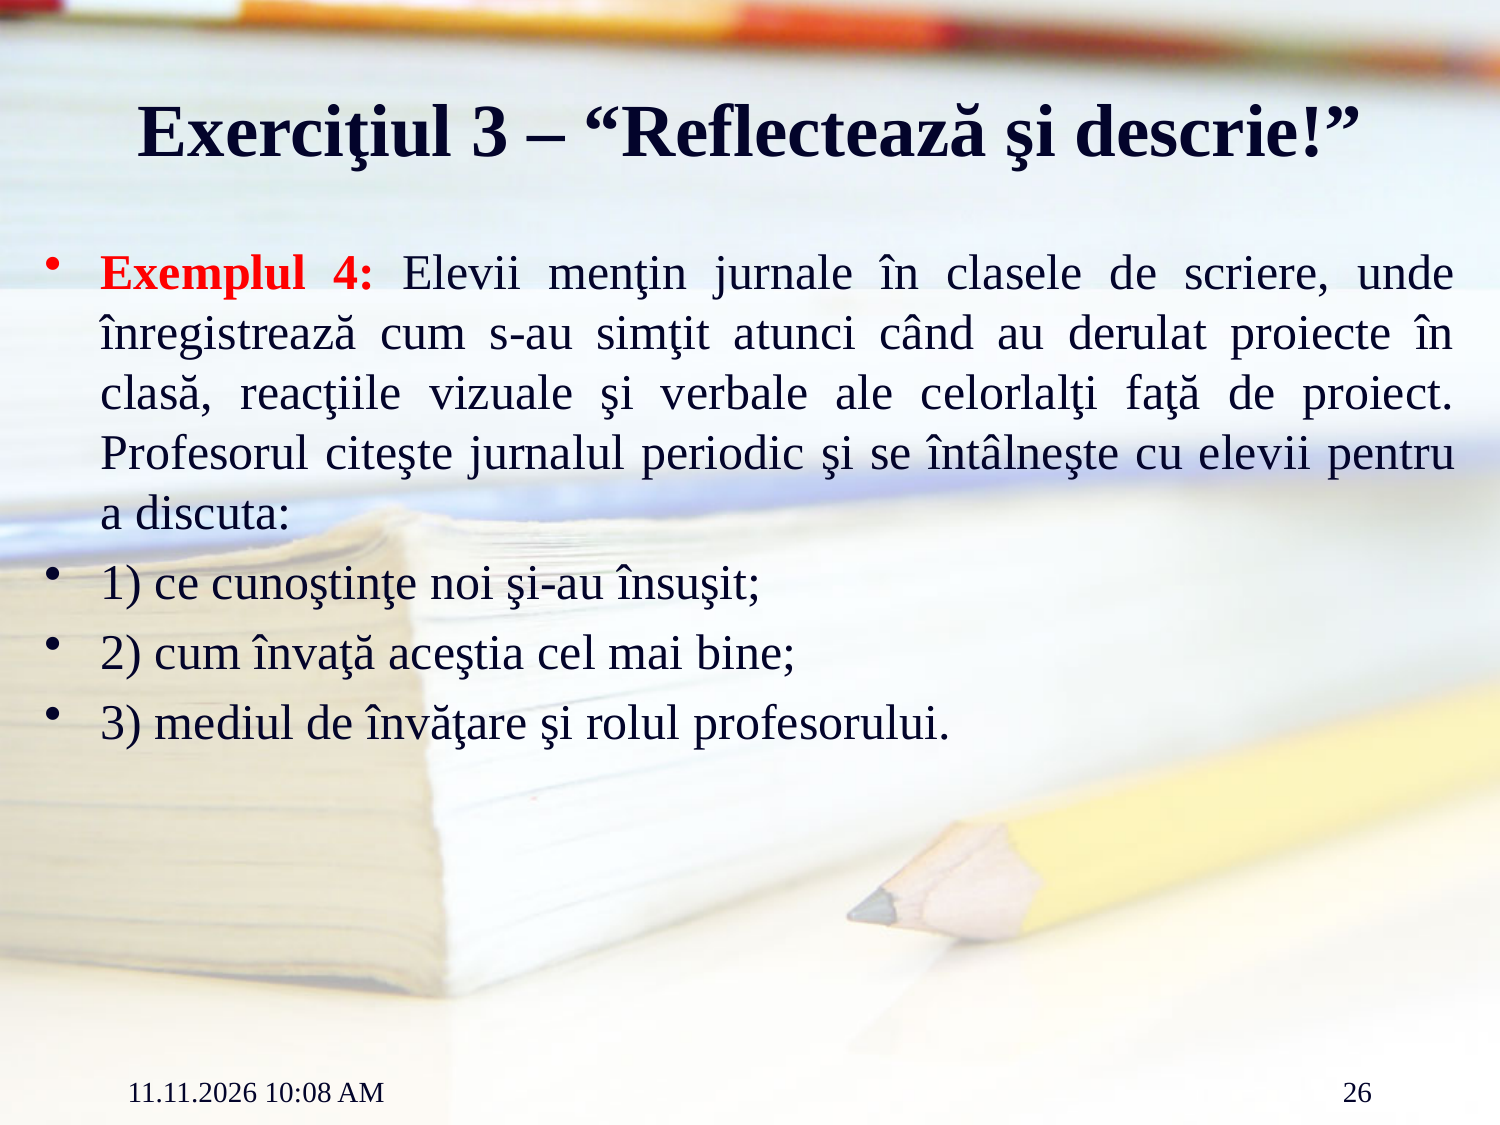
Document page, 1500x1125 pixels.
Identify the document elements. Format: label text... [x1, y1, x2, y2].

list Exemplul 4: Elevii menţin jurnale în clasele de scriere, unde înregistrează cum s-au simţit atunci când au derulat proiecte în clasă, reacţiile vizuale şi verbale ale celorlalţi faţă de proiect. Profesorul citeşte jurnalul periodic şi se întâlneşte cu elevii pentru a discuta: 1) ce cunoştinţe noi şi-au însuşit; 2) cum învaţă aceştia cel mai bine; 3) mediul de învăţare şi rolul profesorului. [29, 231, 1471, 1044]
title Exerciţiul 3 – “Reflectează şi descrie!” [29, 32, 1471, 221]
picture [0, 0, 1500, 1125]
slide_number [112, 1065, 426, 1114]
slide_number 26 [1074, 1065, 1388, 1114]
